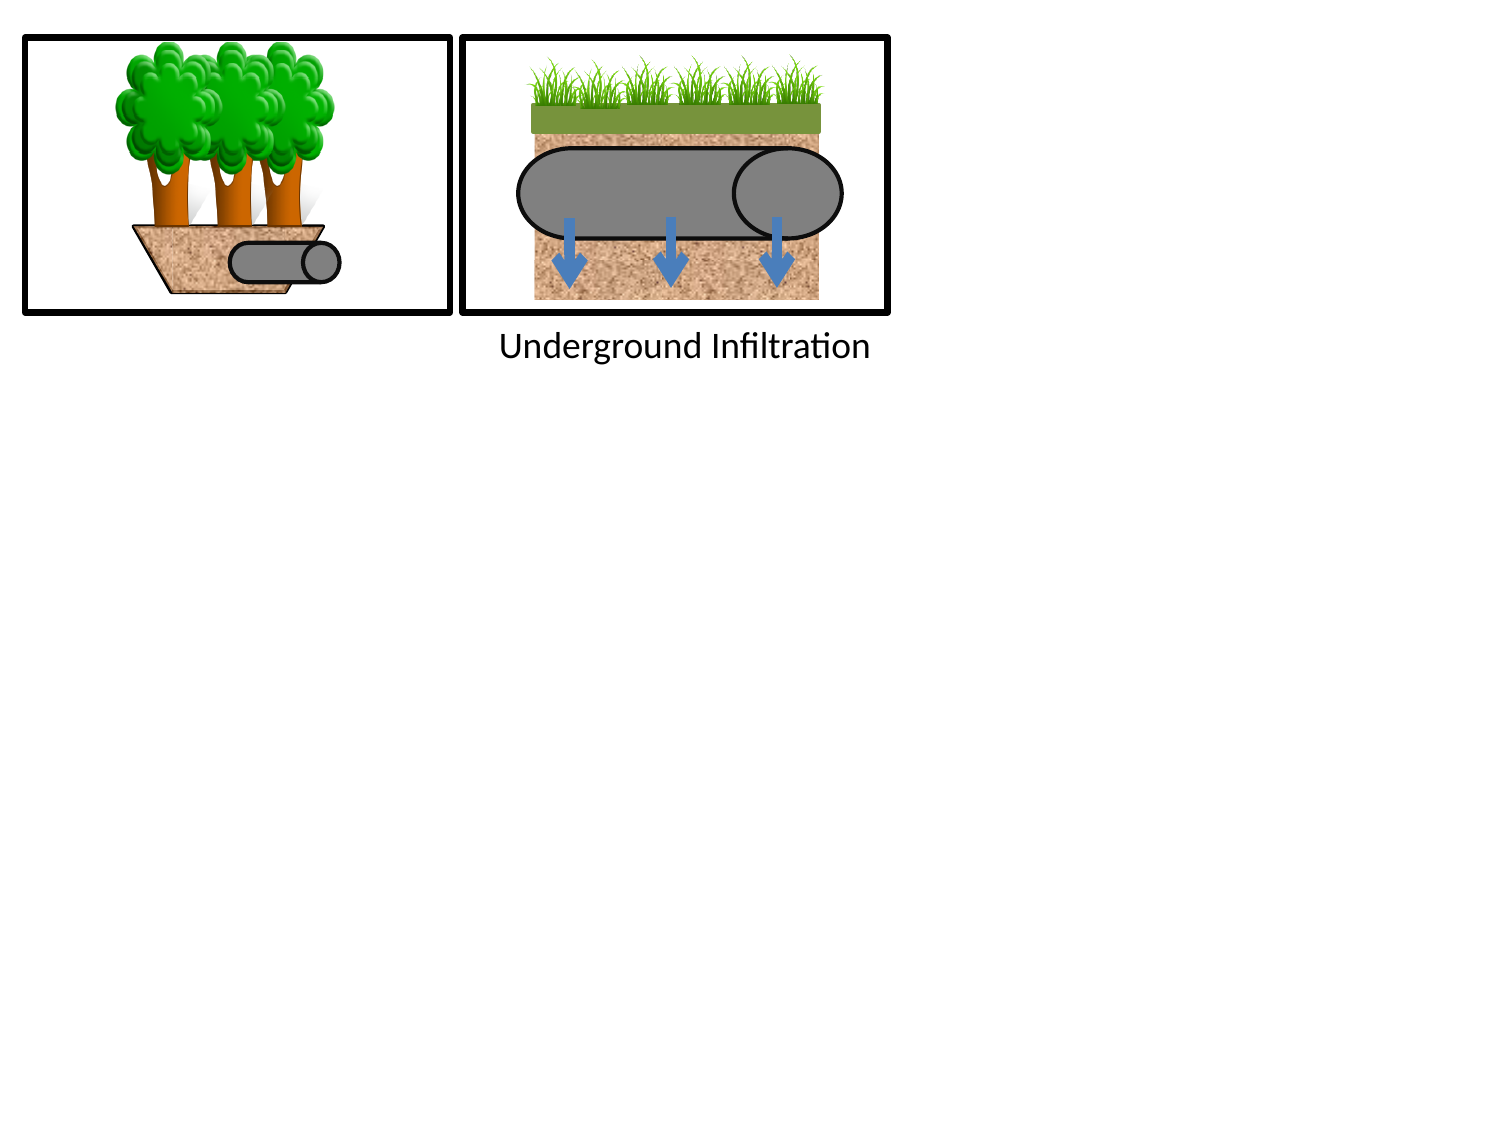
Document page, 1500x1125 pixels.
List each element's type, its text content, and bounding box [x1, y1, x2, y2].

text_box Underground Infiltration [483, 320, 887, 373]
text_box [24, 37, 451, 313]
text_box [462, 37, 888, 313]
